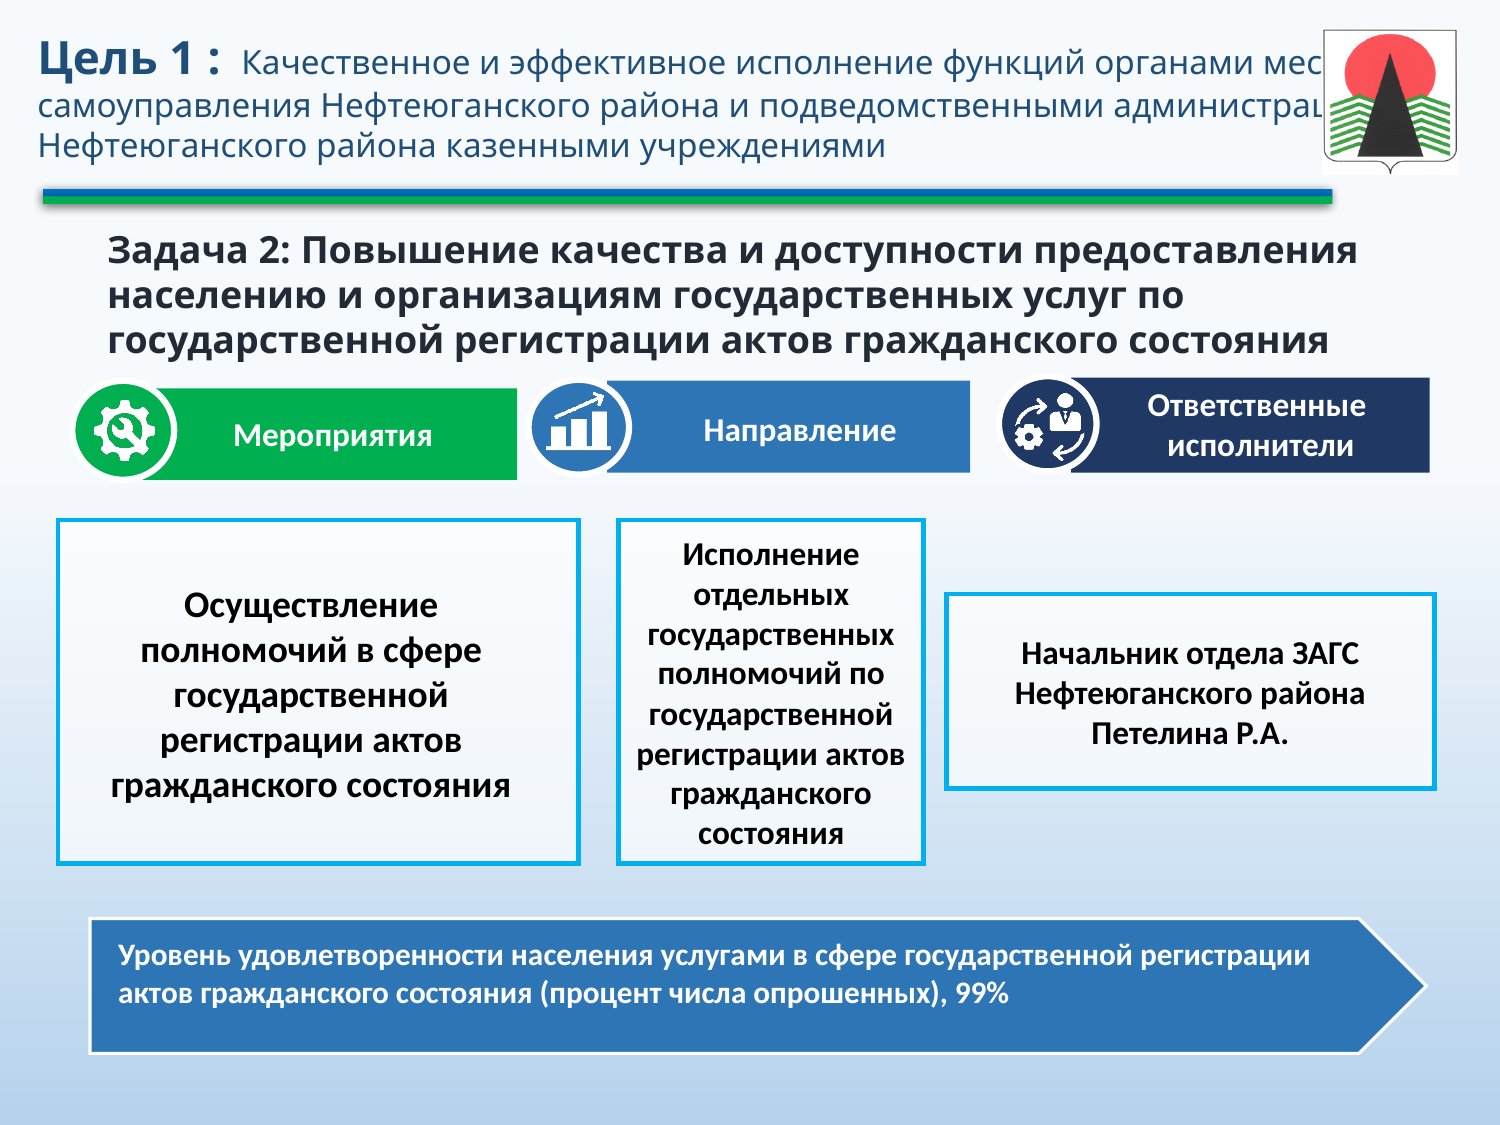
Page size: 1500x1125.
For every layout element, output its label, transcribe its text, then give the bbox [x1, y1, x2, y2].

text_box [548, 378, 609, 388]
text_box [88, 916, 1429, 1055]
text_box Начальник отдела ЗАГС Нефтеюганского района Петелина Р.А. [946, 593, 1435, 789]
text_box Осуществление полномочий в сфере государственной регистрации актов гражданского состояния [84, 572, 539, 813]
picture [546, 388, 611, 453]
text_box Цель 1 : Качественное и эффективное исполнение функций органами местного самоуправления Нефтеюганского района и подведомственными администрации Нефтеюганского района казенными учреждениями [22, 21, 1481, 172]
picture [94, 400, 155, 461]
text_box Уровень удовлетворенности населения услугами в сфере государственной регистрации актов гражданского состояния (процент числа опрошенных), 99% [102, 931, 1338, 1012]
text_box [1070, 377, 1431, 474]
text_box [43, 189, 1333, 204]
picture [1012, 393, 1087, 461]
text_box [527, 389, 631, 476]
text_box [606, 380, 971, 474]
text_box [142, 387, 518, 481]
text_box [57, 519, 580, 865]
text_box [1015, 461, 1080, 473]
text_box Исполнение отдельных государственных полномочий по государственной регистрации актов гражданского состояния [618, 519, 925, 865]
text_box Задача 2: Повышение качества и доступности предоставления населению и организациям государственных услуг по государственной регистрации актов гражданского состояния [92, 218, 1481, 369]
text_box Мероприятия [218, 406, 449, 461]
text_box [71, 379, 176, 481]
text_box Направление [688, 400, 913, 456]
picture [1322, 28, 1458, 175]
text_box [997, 375, 1098, 458]
text_box Ответственные исполнители [1132, 375, 1389, 471]
